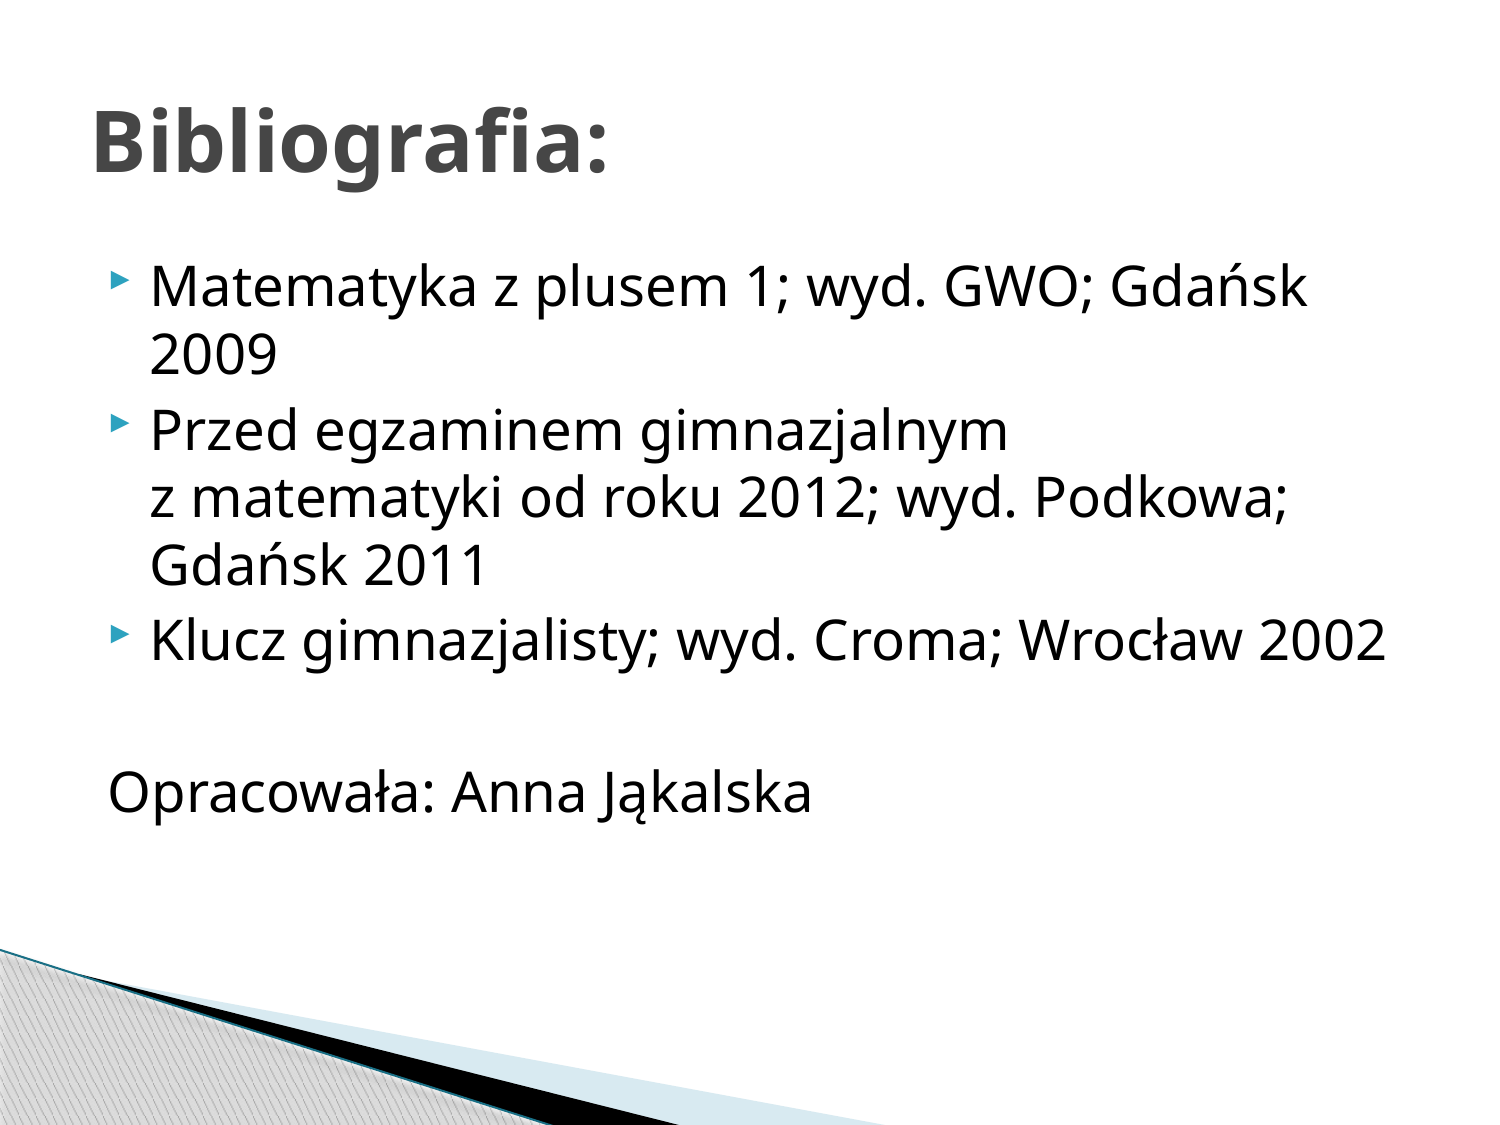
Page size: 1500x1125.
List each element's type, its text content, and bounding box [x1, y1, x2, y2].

title Bibliografia: [75, 45, 1425, 233]
list Matematyka z plusem 1; wyd. GWO; Gdańsk 2009 Przed egzaminem gimnazjalnym z matematyki od roku 2012; wyd. Podkowa; Gdańsk 2011 Klucz gimnazjalisty; wyd. Croma; Wrocław 2002 Opracowała: Anna Jąkalska [75, 243, 1425, 986]
